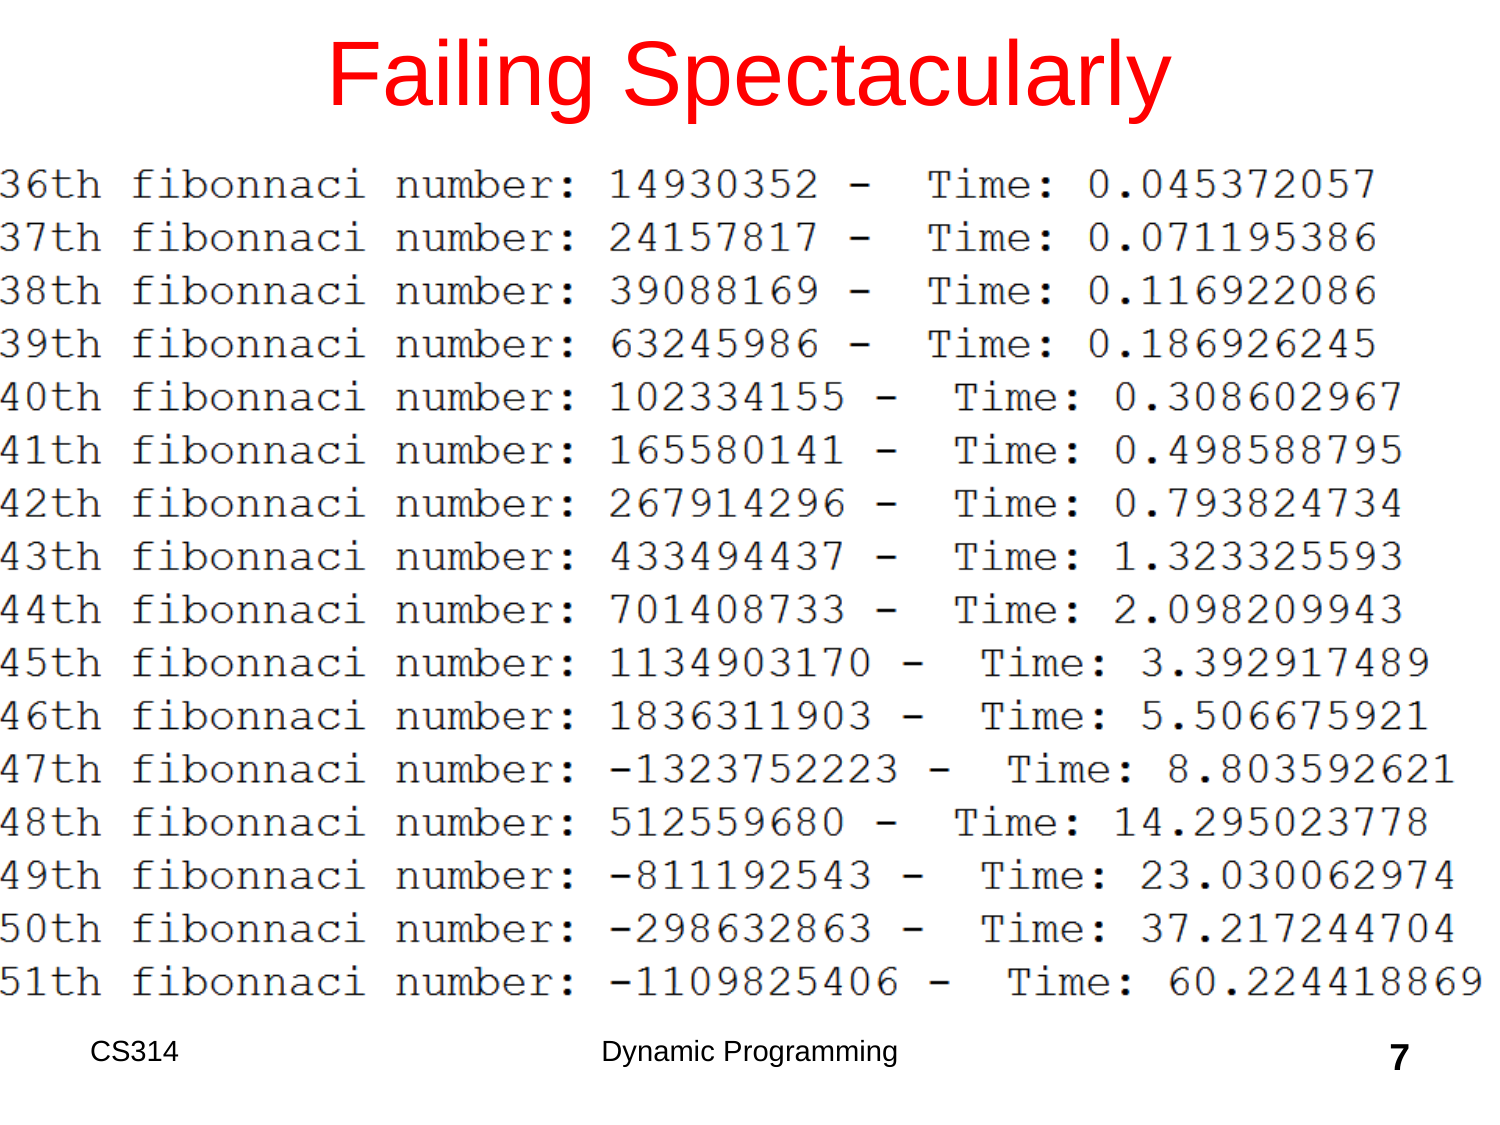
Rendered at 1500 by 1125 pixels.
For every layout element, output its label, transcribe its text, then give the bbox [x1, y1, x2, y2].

picture [0, 162, 1500, 1012]
slide_number 7 [1112, 1024, 1426, 1101]
title Failing Spectacularly [112, 0, 1388, 160]
footer Dynamic Programming [462, 1024, 1038, 1101]
slide_number CS314 [74, 1024, 451, 1101]
